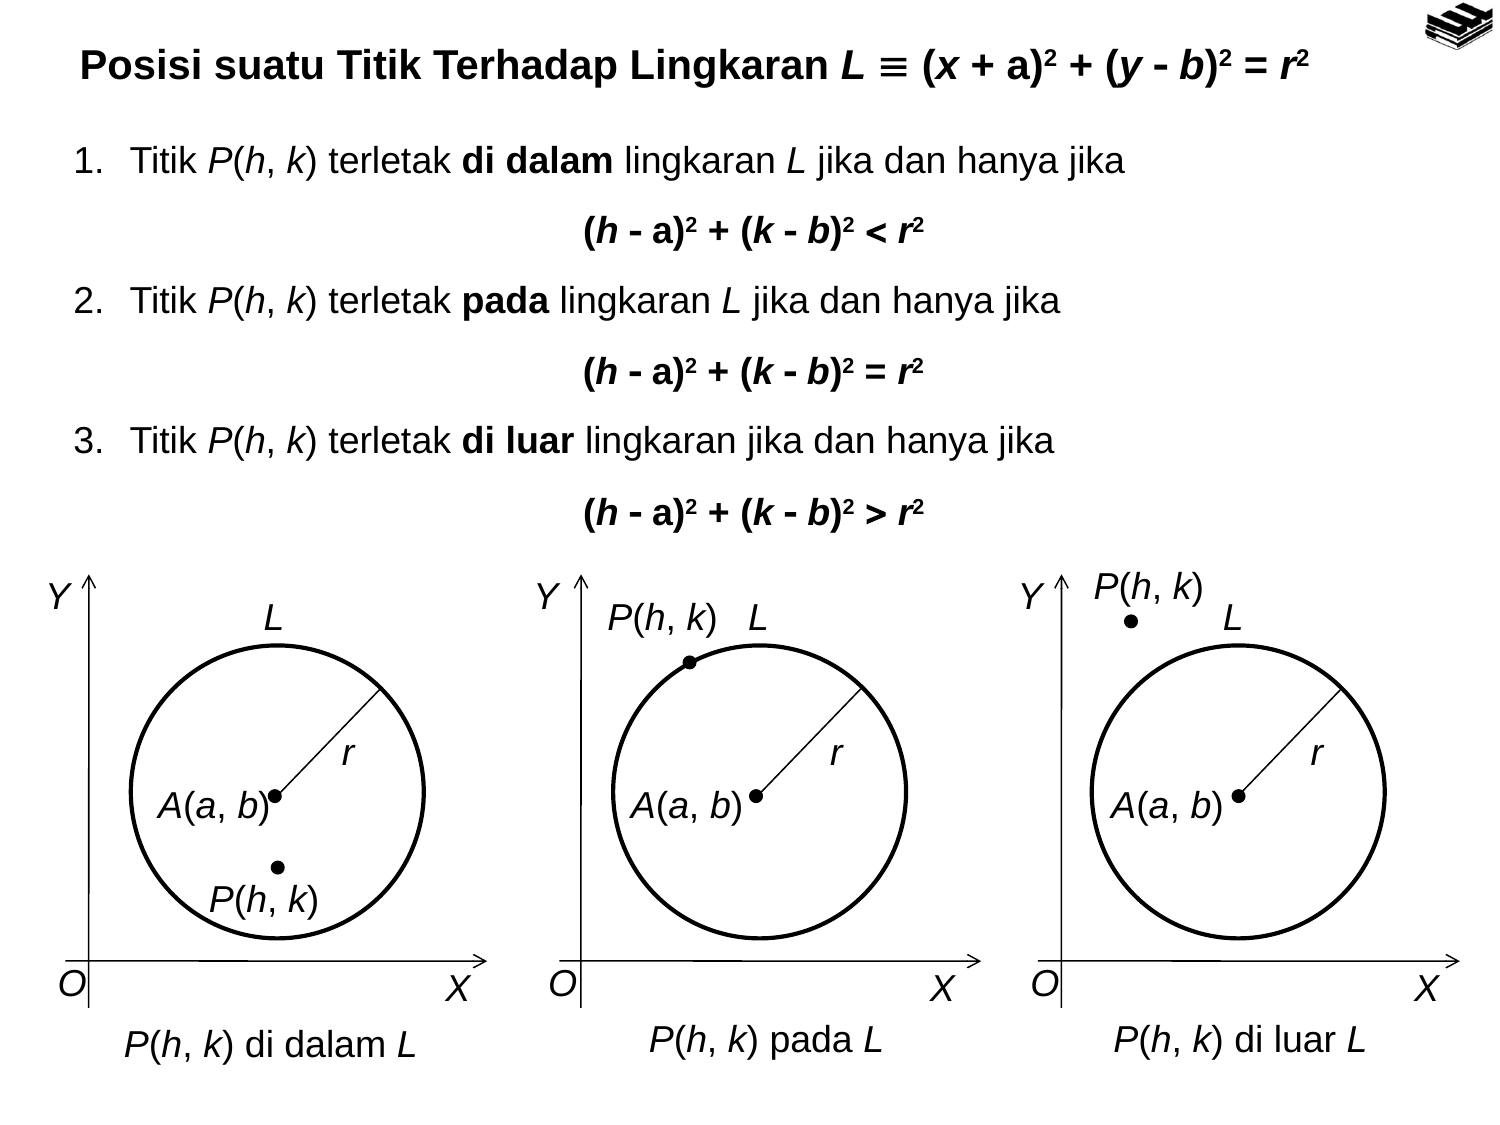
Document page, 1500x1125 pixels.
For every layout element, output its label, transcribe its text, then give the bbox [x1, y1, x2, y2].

text_box Posisi suatu Titik Terhadap Lingkaran L  (x + a)2 + (y  b)2 = r2 [64, 30, 1325, 95]
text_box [29, 554, 1470, 1074]
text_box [58, 128, 1149, 542]
picture [1425, 0, 1493, 50]
